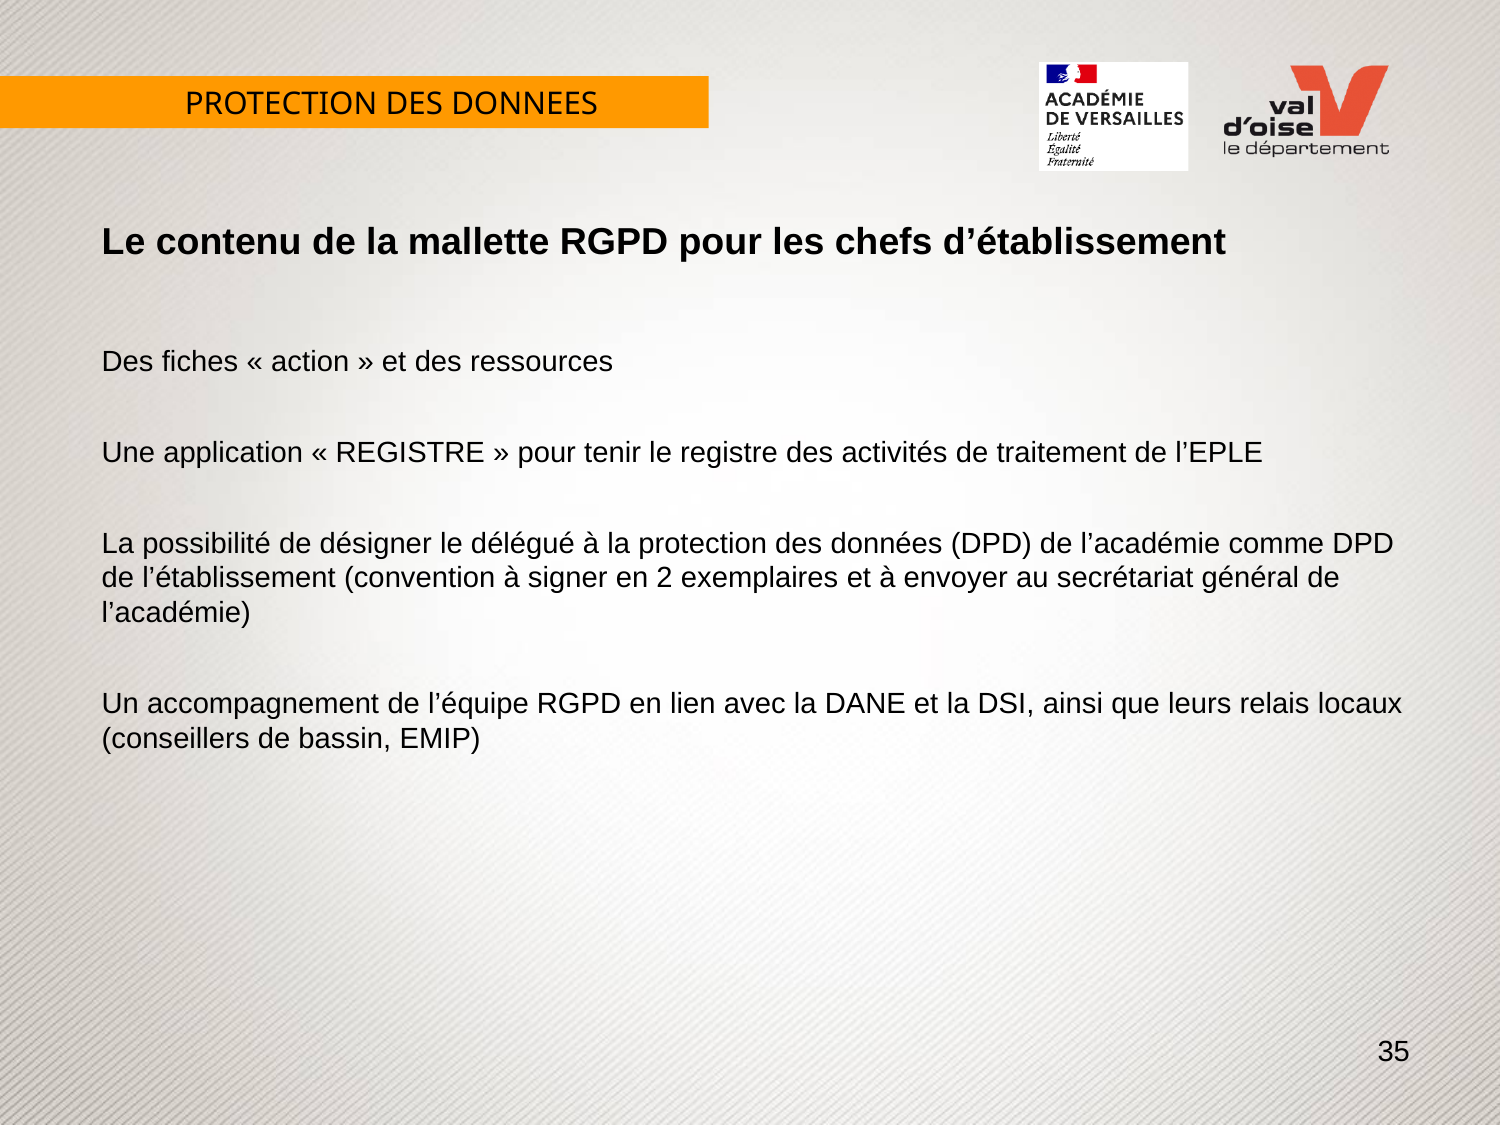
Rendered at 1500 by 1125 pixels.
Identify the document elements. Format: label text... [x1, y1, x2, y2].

picture [0, 0, 1500, 1125]
text_box PROTECTION DES DONNEES [0, 76, 709, 129]
slide_number 35 [1074, 1024, 1425, 1103]
text_box Le contenu de la mallette RGPD pour les chefs d’établissement Des fiches « action » et des ressources Une application « REGISTRE » pour tenir le registre des activités de traitement de l’EPLE La possibilité de désigner le délégué à la protection des données (DPD) de l’académie comme DPD de l’établissement (convention à signer en 2 exemplaires et à envoyer au secrétariat général de l’académie) Un accompagnement de l’équipe RGPD en lien avec la DANE et la DSI, ainsi que leurs relais locaux (conseillers de bassin, EMIP) [86, 210, 1439, 799]
